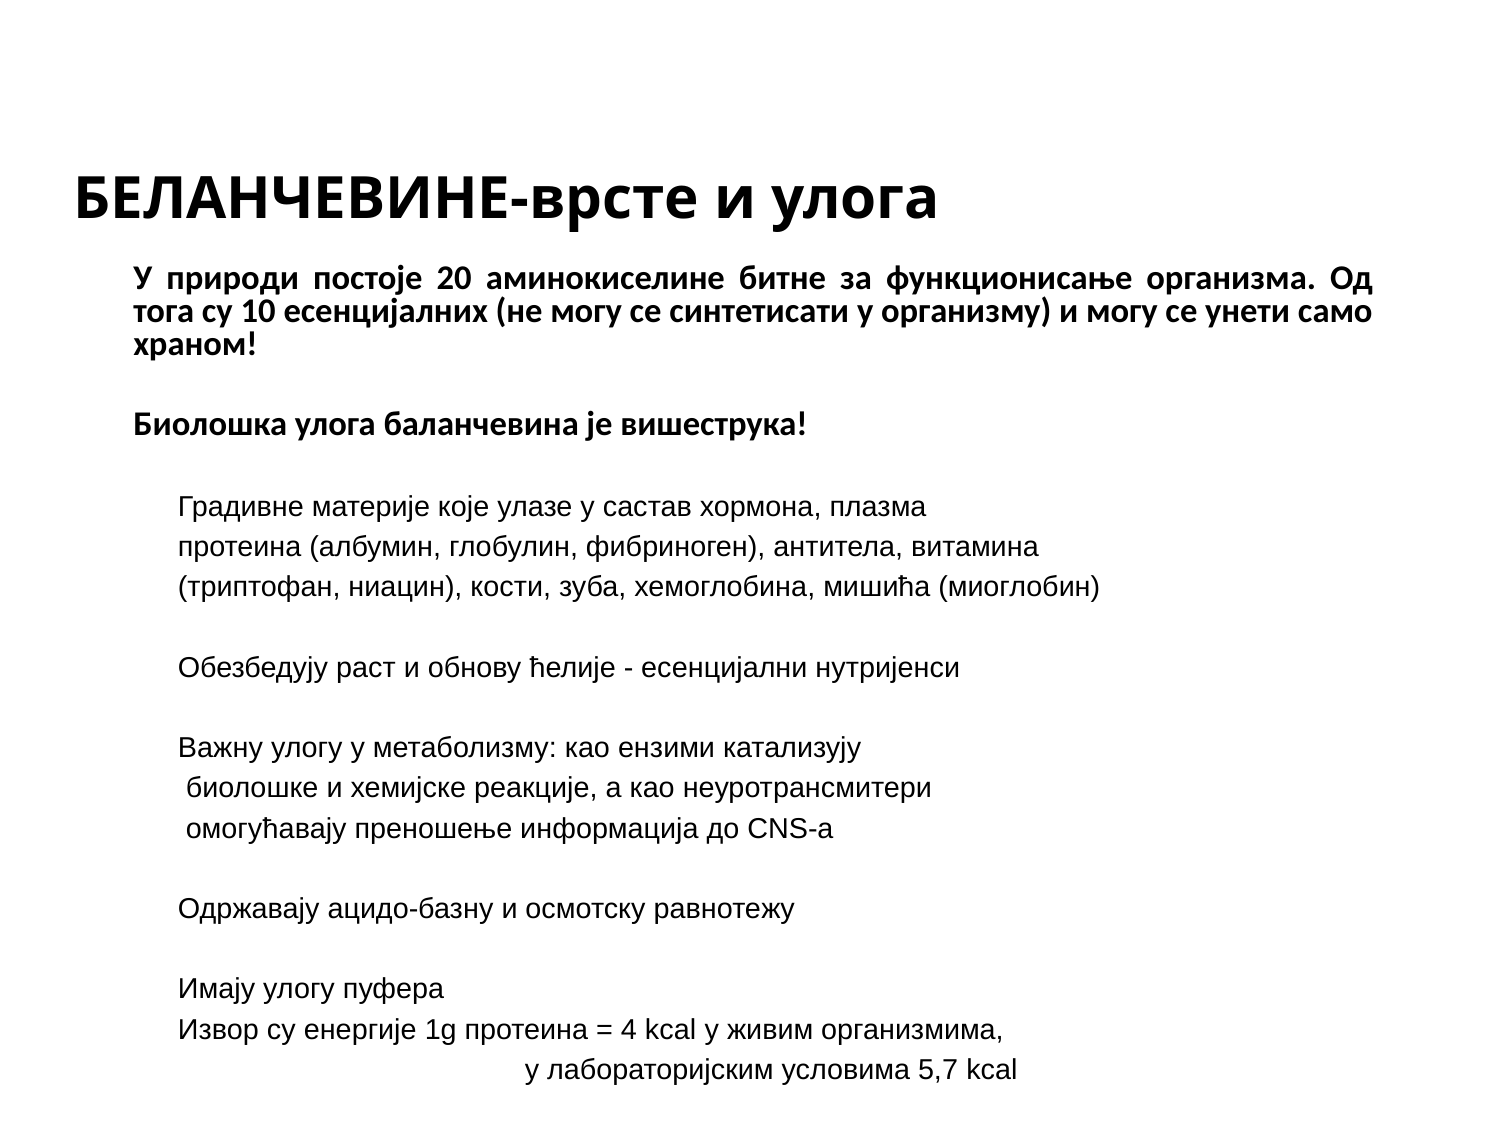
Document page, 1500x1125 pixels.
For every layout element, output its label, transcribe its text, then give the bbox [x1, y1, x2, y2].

text_box БЕЛАНЧЕВИНЕ-врсте и улога [58, 152, 1370, 238]
subtitle У природи постоје 20 аминокиселине битне за функционисање организма. Од тога су 10 есенцијалних (не могу се синтетисати у организму) и могу се унети само храном! Биолошка улога баланчевина је вишеструка! Градивне материје које улазе у састав хормона, плазма протеина (албумин, глобулин, фибриноген), антитела, витамина (триптофан, ниацин), кости, зуба, хемоглобина, мишића (миоглобин) Обезбедују раст и обнову ћелије - есенцијални нутријенси Важну улогу у метаболизму: као ензими катализују биолошке и хемијске реакције, а као неуротрансмитери омогућавају преношење информација до CNS-а Одржавају ацидо-базну и осмотску равнотежу Имају улогу пуфера Извор су енергије 1g протеина = 4 kcal у живим организмима, у лабораторијским условима 5,7 kcal [29, 255, 1388, 1094]
